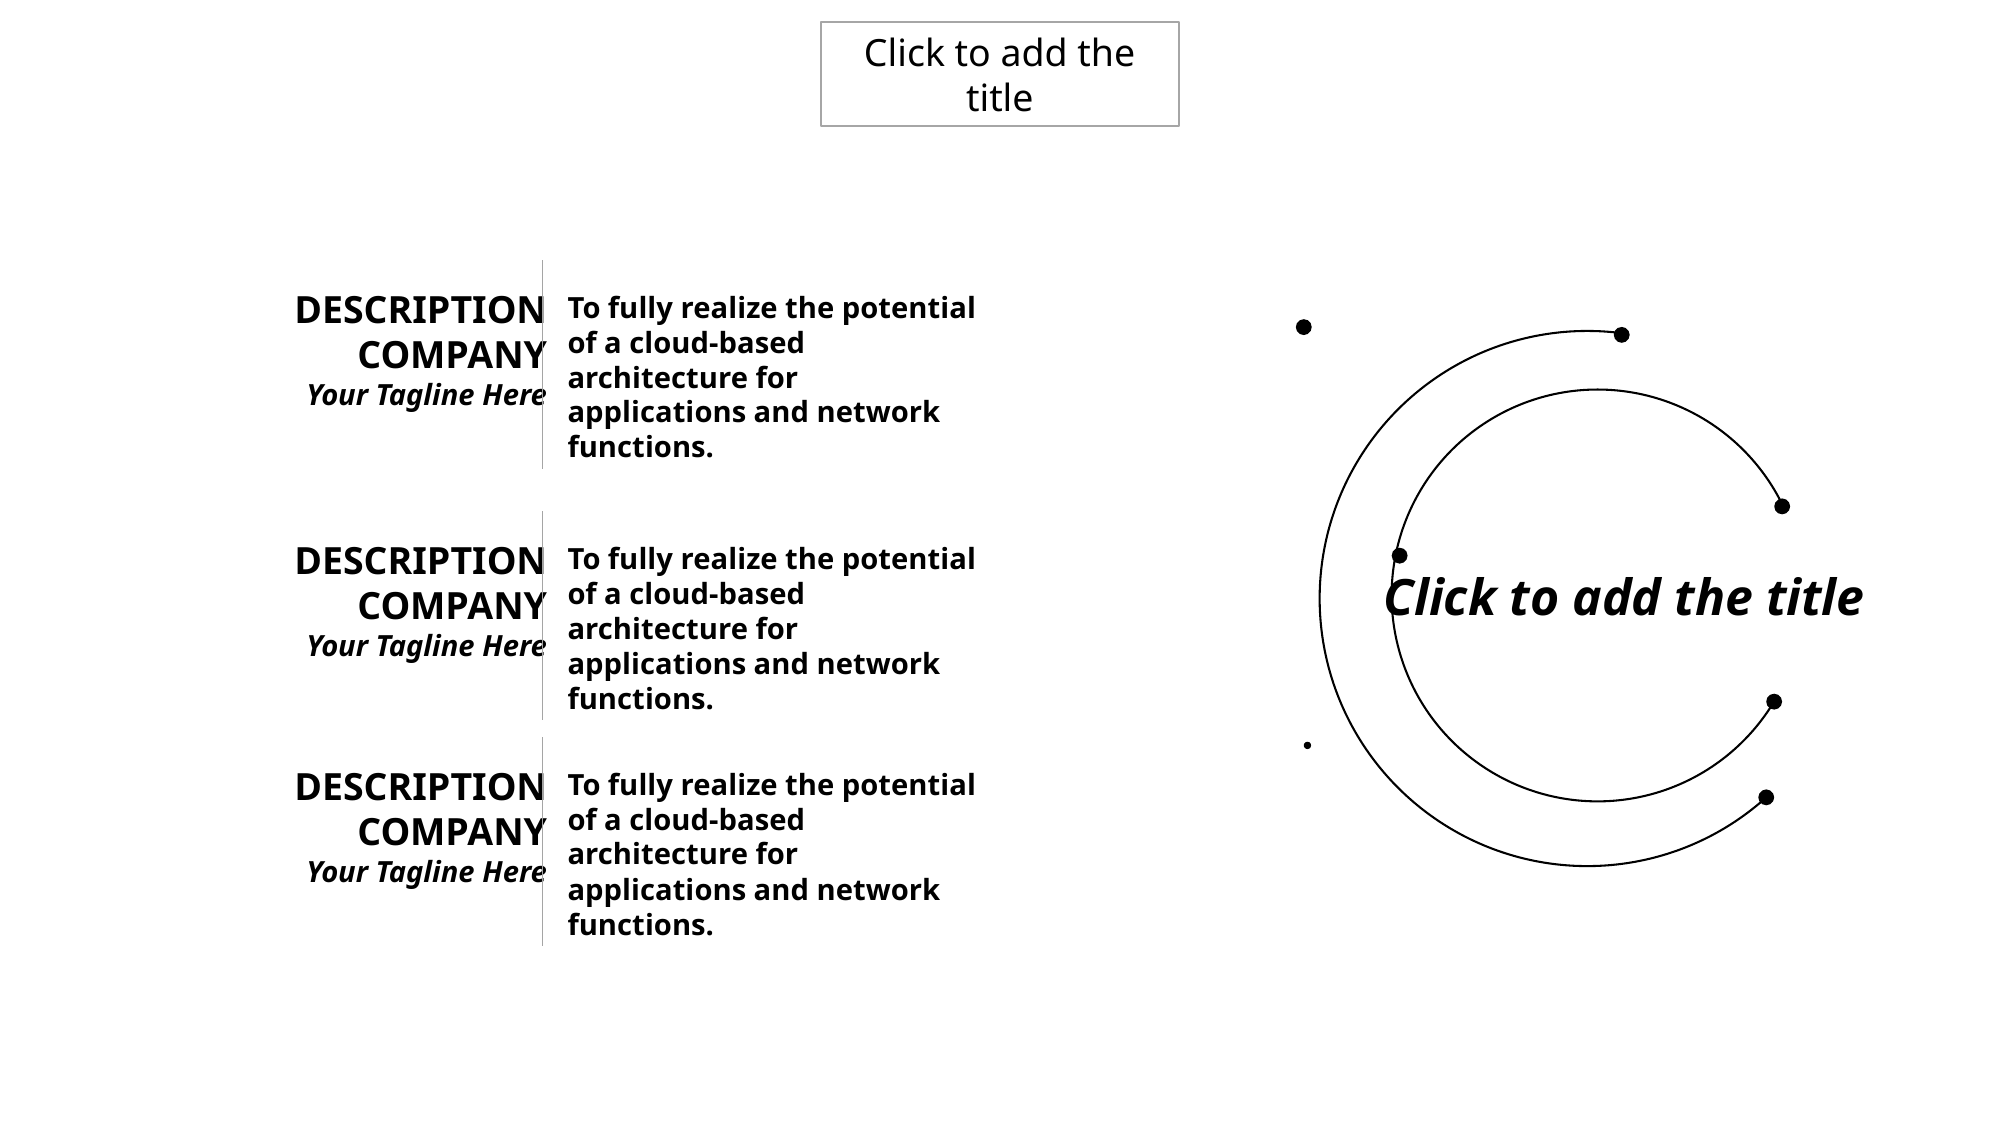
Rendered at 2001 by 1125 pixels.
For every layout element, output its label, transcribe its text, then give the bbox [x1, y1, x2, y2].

text_box Click to add the title [820, 21, 1180, 127]
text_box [1295, 319, 1982, 867]
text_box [298, 260, 993, 947]
